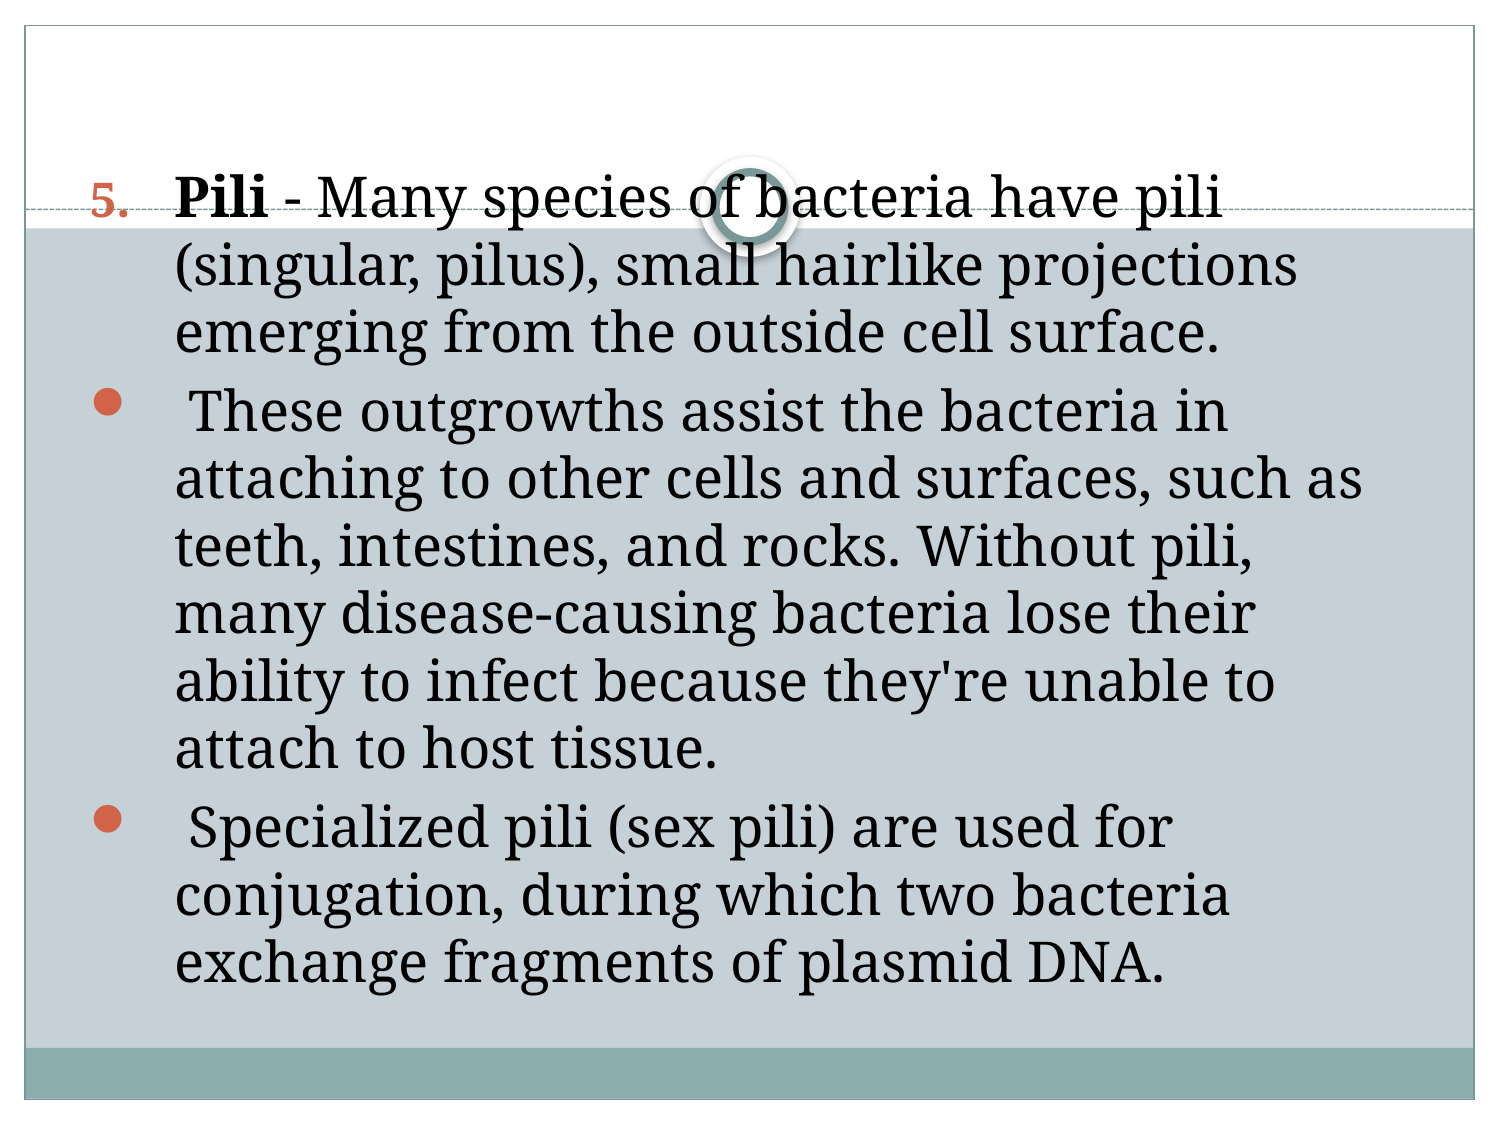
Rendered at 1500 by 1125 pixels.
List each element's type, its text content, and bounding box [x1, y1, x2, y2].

list Pili - Many species of bacteria have pili (singular, pilus), small hairlike projections emerging from the outside cell surface. These outgrowths assist the bacteria in attaching to other cells and surfaces, such as teeth, intestines, and rocks. Without pili, many disease-causing bacteria lose their ability to infect because they're unable to attach to host tissue. Specialized pili (sex pili) are used for conjugation, during which two bacteria exchange fragments of plasmid DNA. [75, 75, 1425, 1005]
